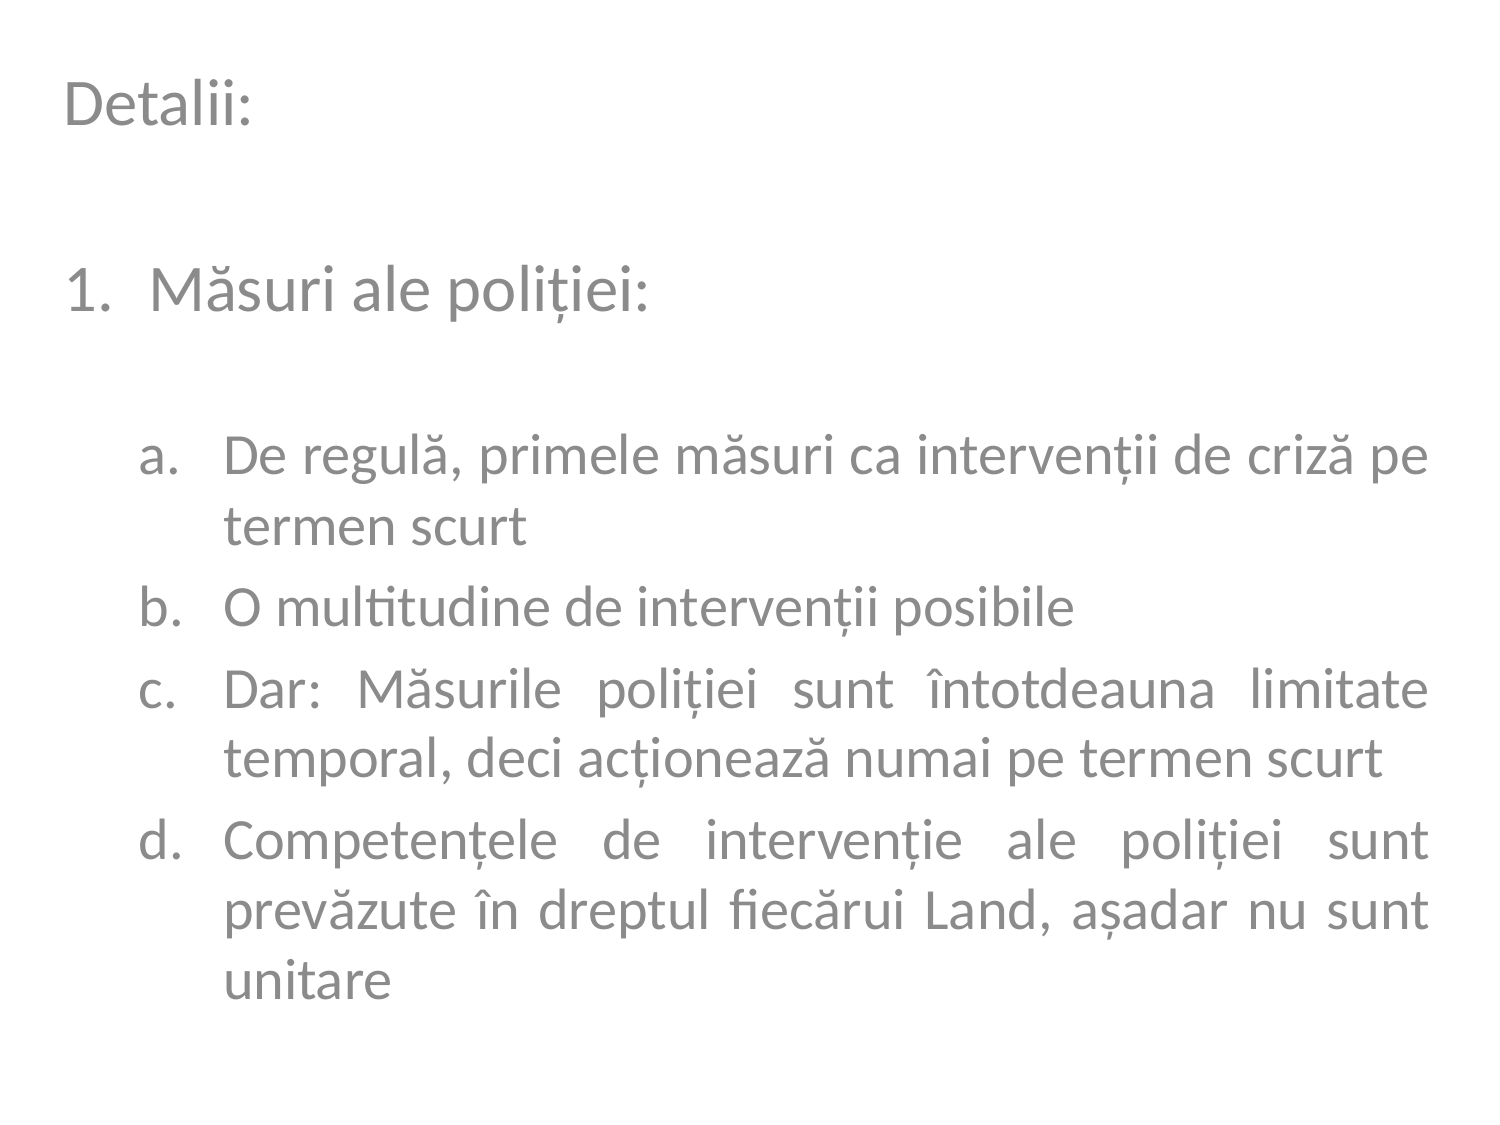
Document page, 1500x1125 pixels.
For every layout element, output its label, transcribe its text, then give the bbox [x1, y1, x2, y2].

subtitle Detalii: Măsuri ale poliției: De regulă, primele măsuri ca intervenții de criză pe termen scurt O multitudine de intervenții posibile Dar: Măsurile poliției sunt întotdeauna limitate temporal, deci acționează numai pe termen scurt Competențele de intervenție ale poliției sunt prevăzute în dreptul fiecărui Land, așadar nu sunt unitare [48, 50, 1446, 1063]
